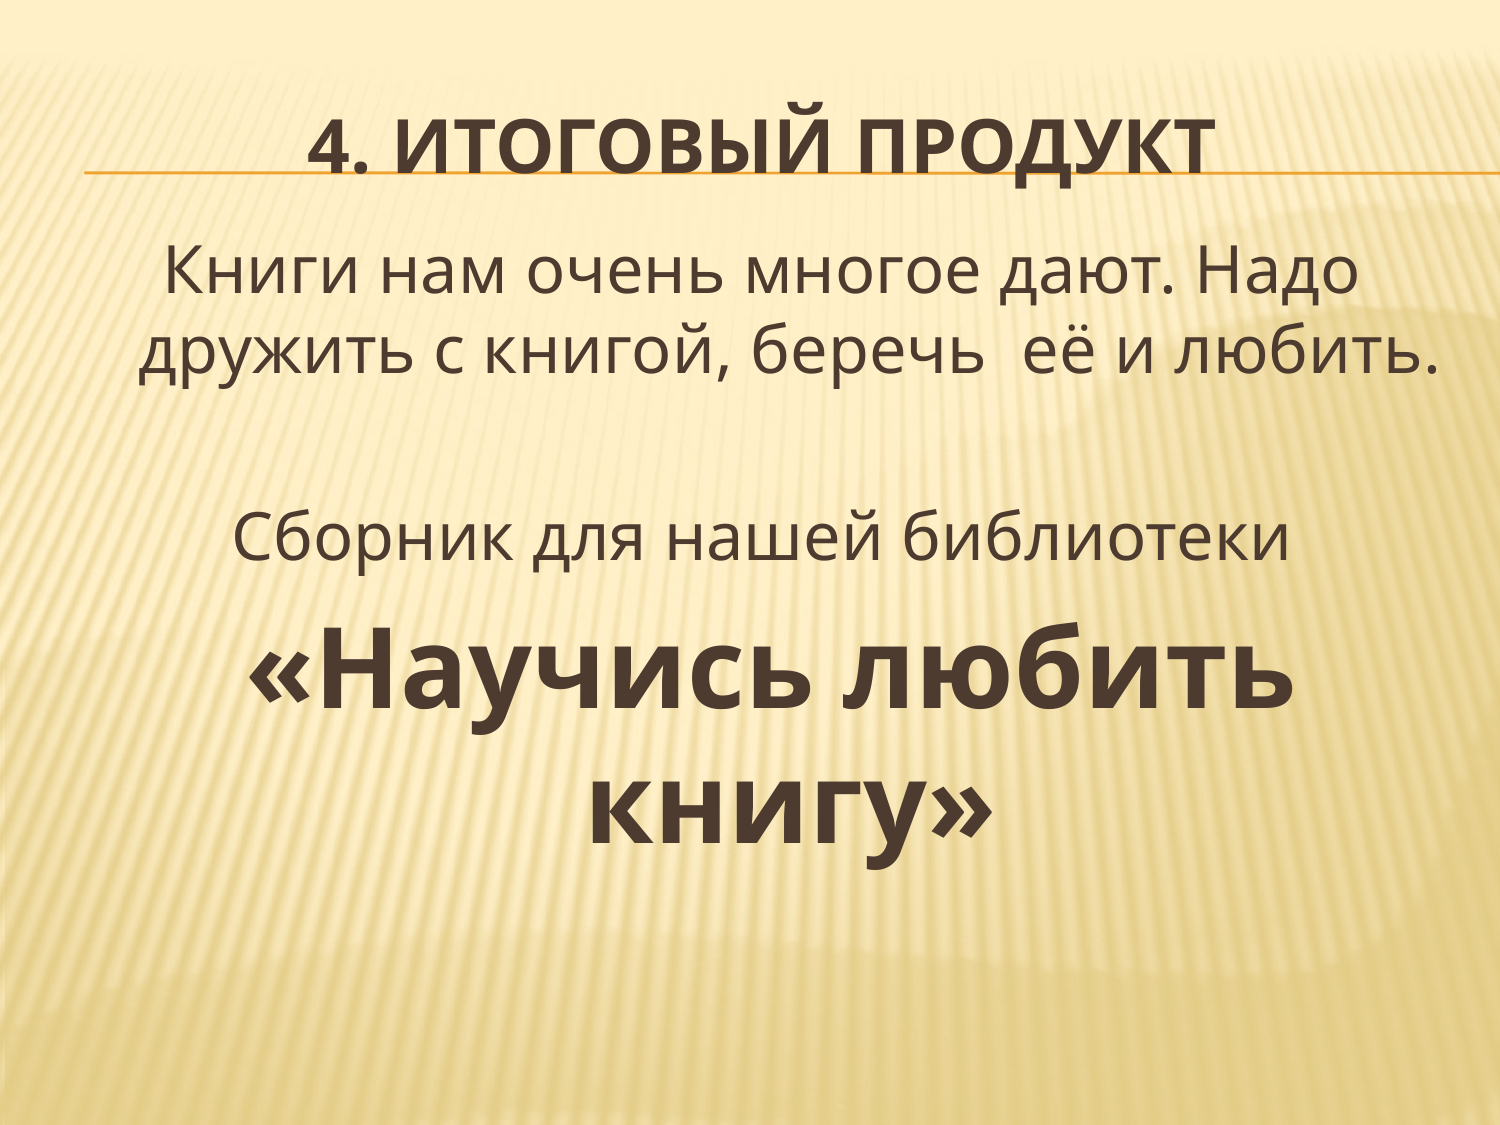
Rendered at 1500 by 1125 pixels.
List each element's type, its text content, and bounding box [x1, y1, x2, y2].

list Книги нам очень многое дают. Надо дружить с книгой, беречь её и любить. Сборник для нашей библиотеки «Научись любить книгу» [50, 219, 1475, 998]
title 4. Итоговый продукт [50, 75, 1475, 213]
